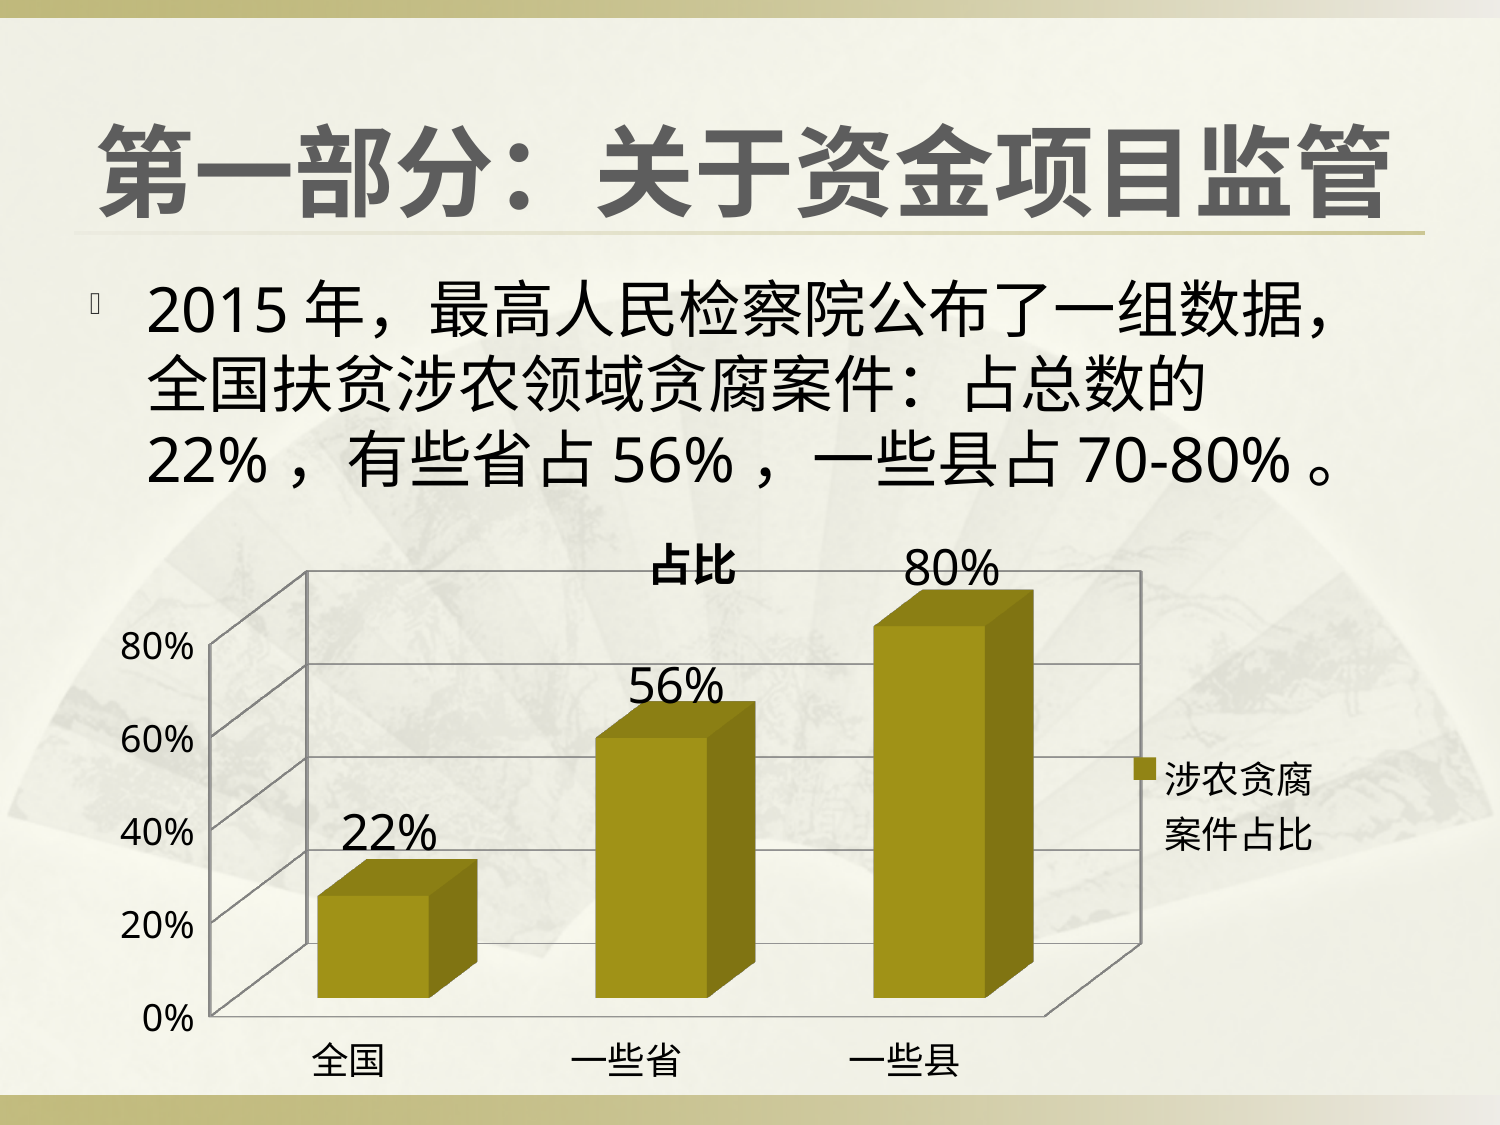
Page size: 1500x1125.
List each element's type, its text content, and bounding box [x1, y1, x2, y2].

list 2015年，最高人民检察院公布了一组数据，全国扶贫涉农领域贪腐案件：占总数的22%，有些省占56%，一些县占70-80%。 [75, 262, 1425, 1032]
text_box 第一部分：关于资金项目监管 [59, 101, 1430, 237]
chart [112, 514, 1378, 1095]
